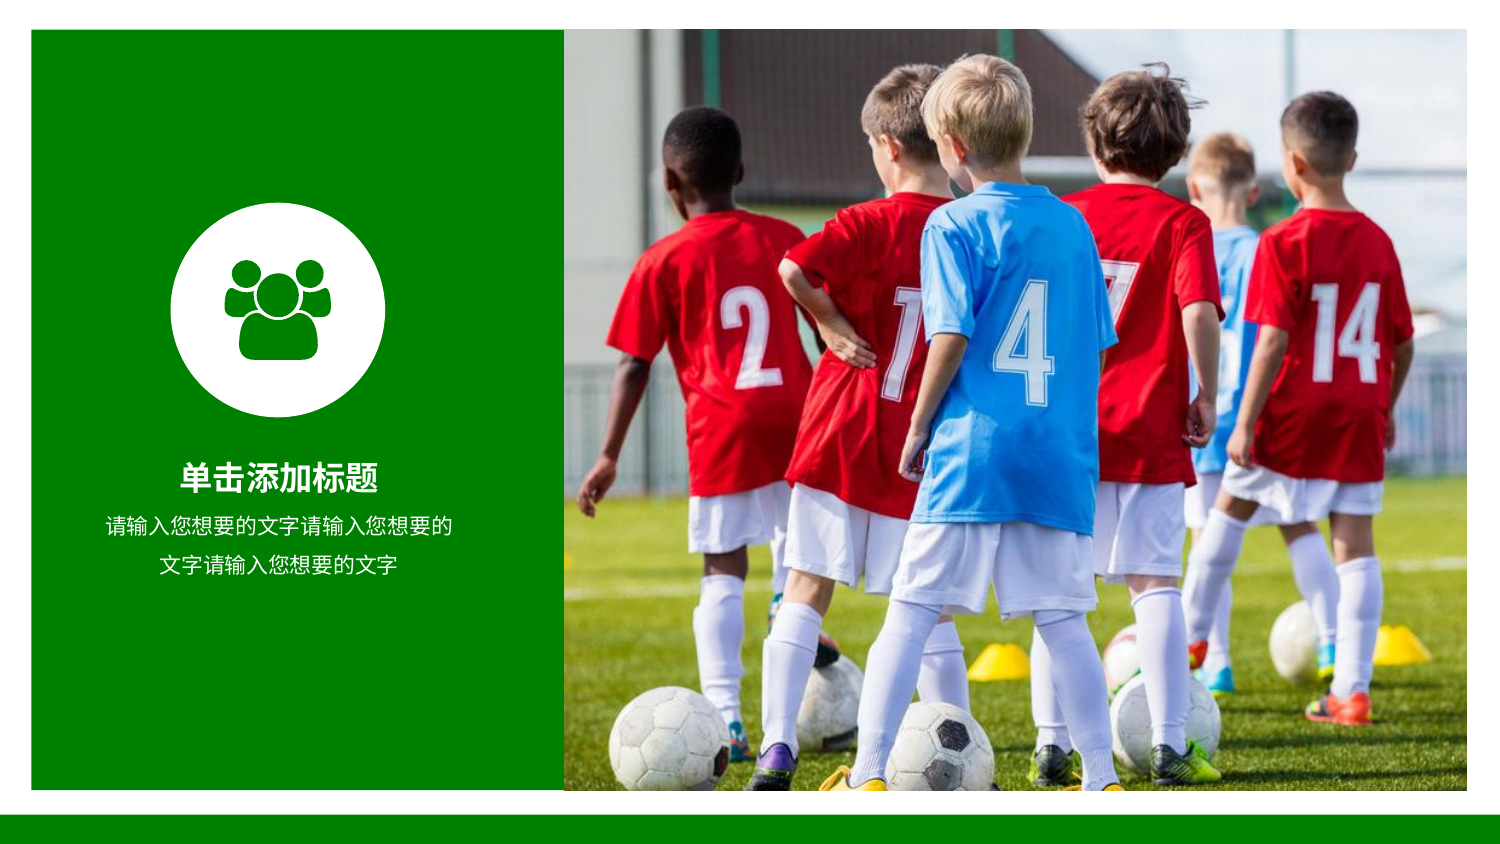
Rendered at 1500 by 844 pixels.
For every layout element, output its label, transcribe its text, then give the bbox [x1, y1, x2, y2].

picture [563, 29, 1467, 791]
text_box [31, 29, 562, 791]
text_box 单击添加标题 [138, 451, 421, 493]
text_box [295, 260, 324, 288]
text_box [0, 814, 1500, 844]
text_box [224, 287, 259, 318]
text_box 请输入您想要的文字请输入您想要的文字请输入您想要的文字 [91, 493, 467, 584]
text_box [239, 312, 318, 360]
text_box [231, 260, 299, 318]
text_box [298, 287, 331, 318]
text_box [170, 202, 386, 418]
